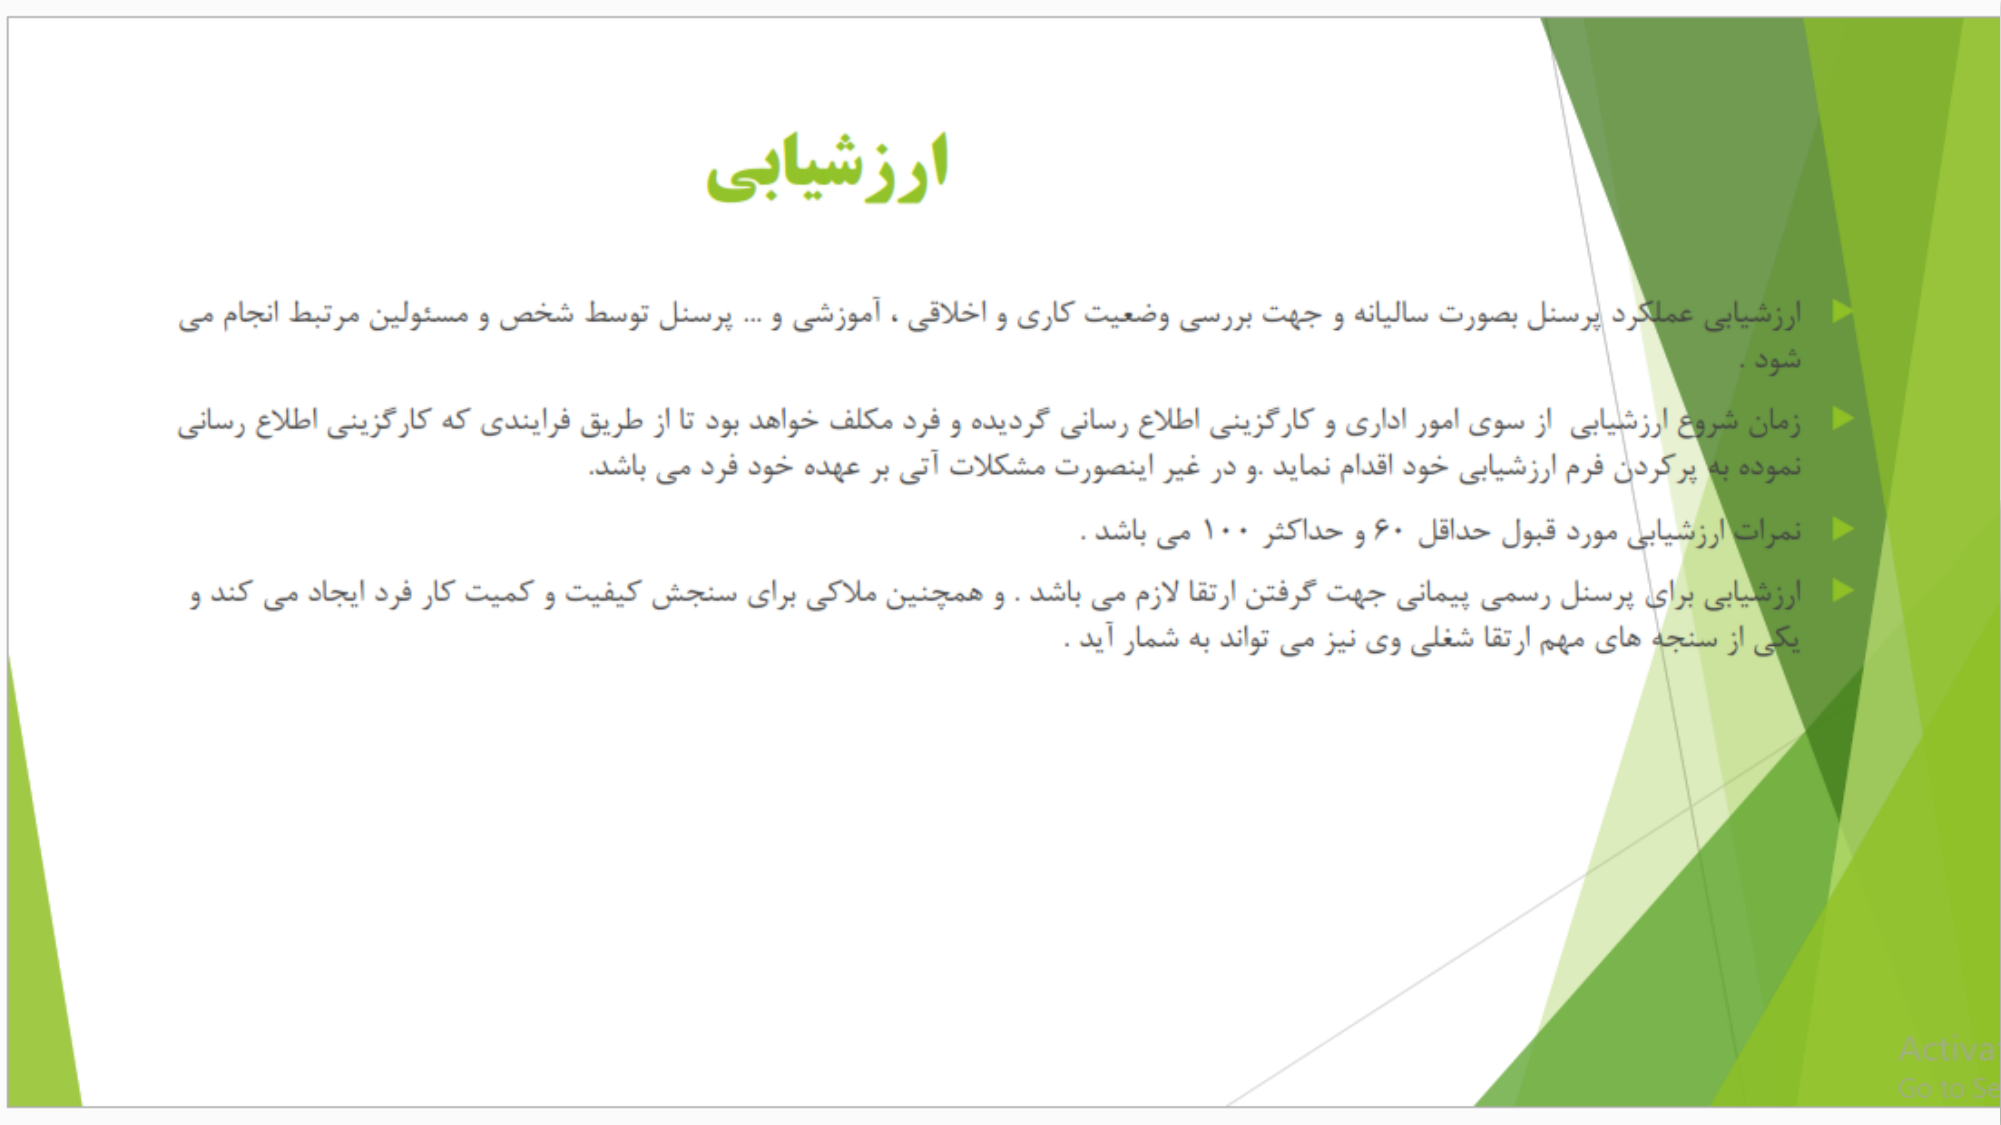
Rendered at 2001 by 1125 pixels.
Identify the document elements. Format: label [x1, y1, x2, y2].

list [0, 0, 2000, 1125]
